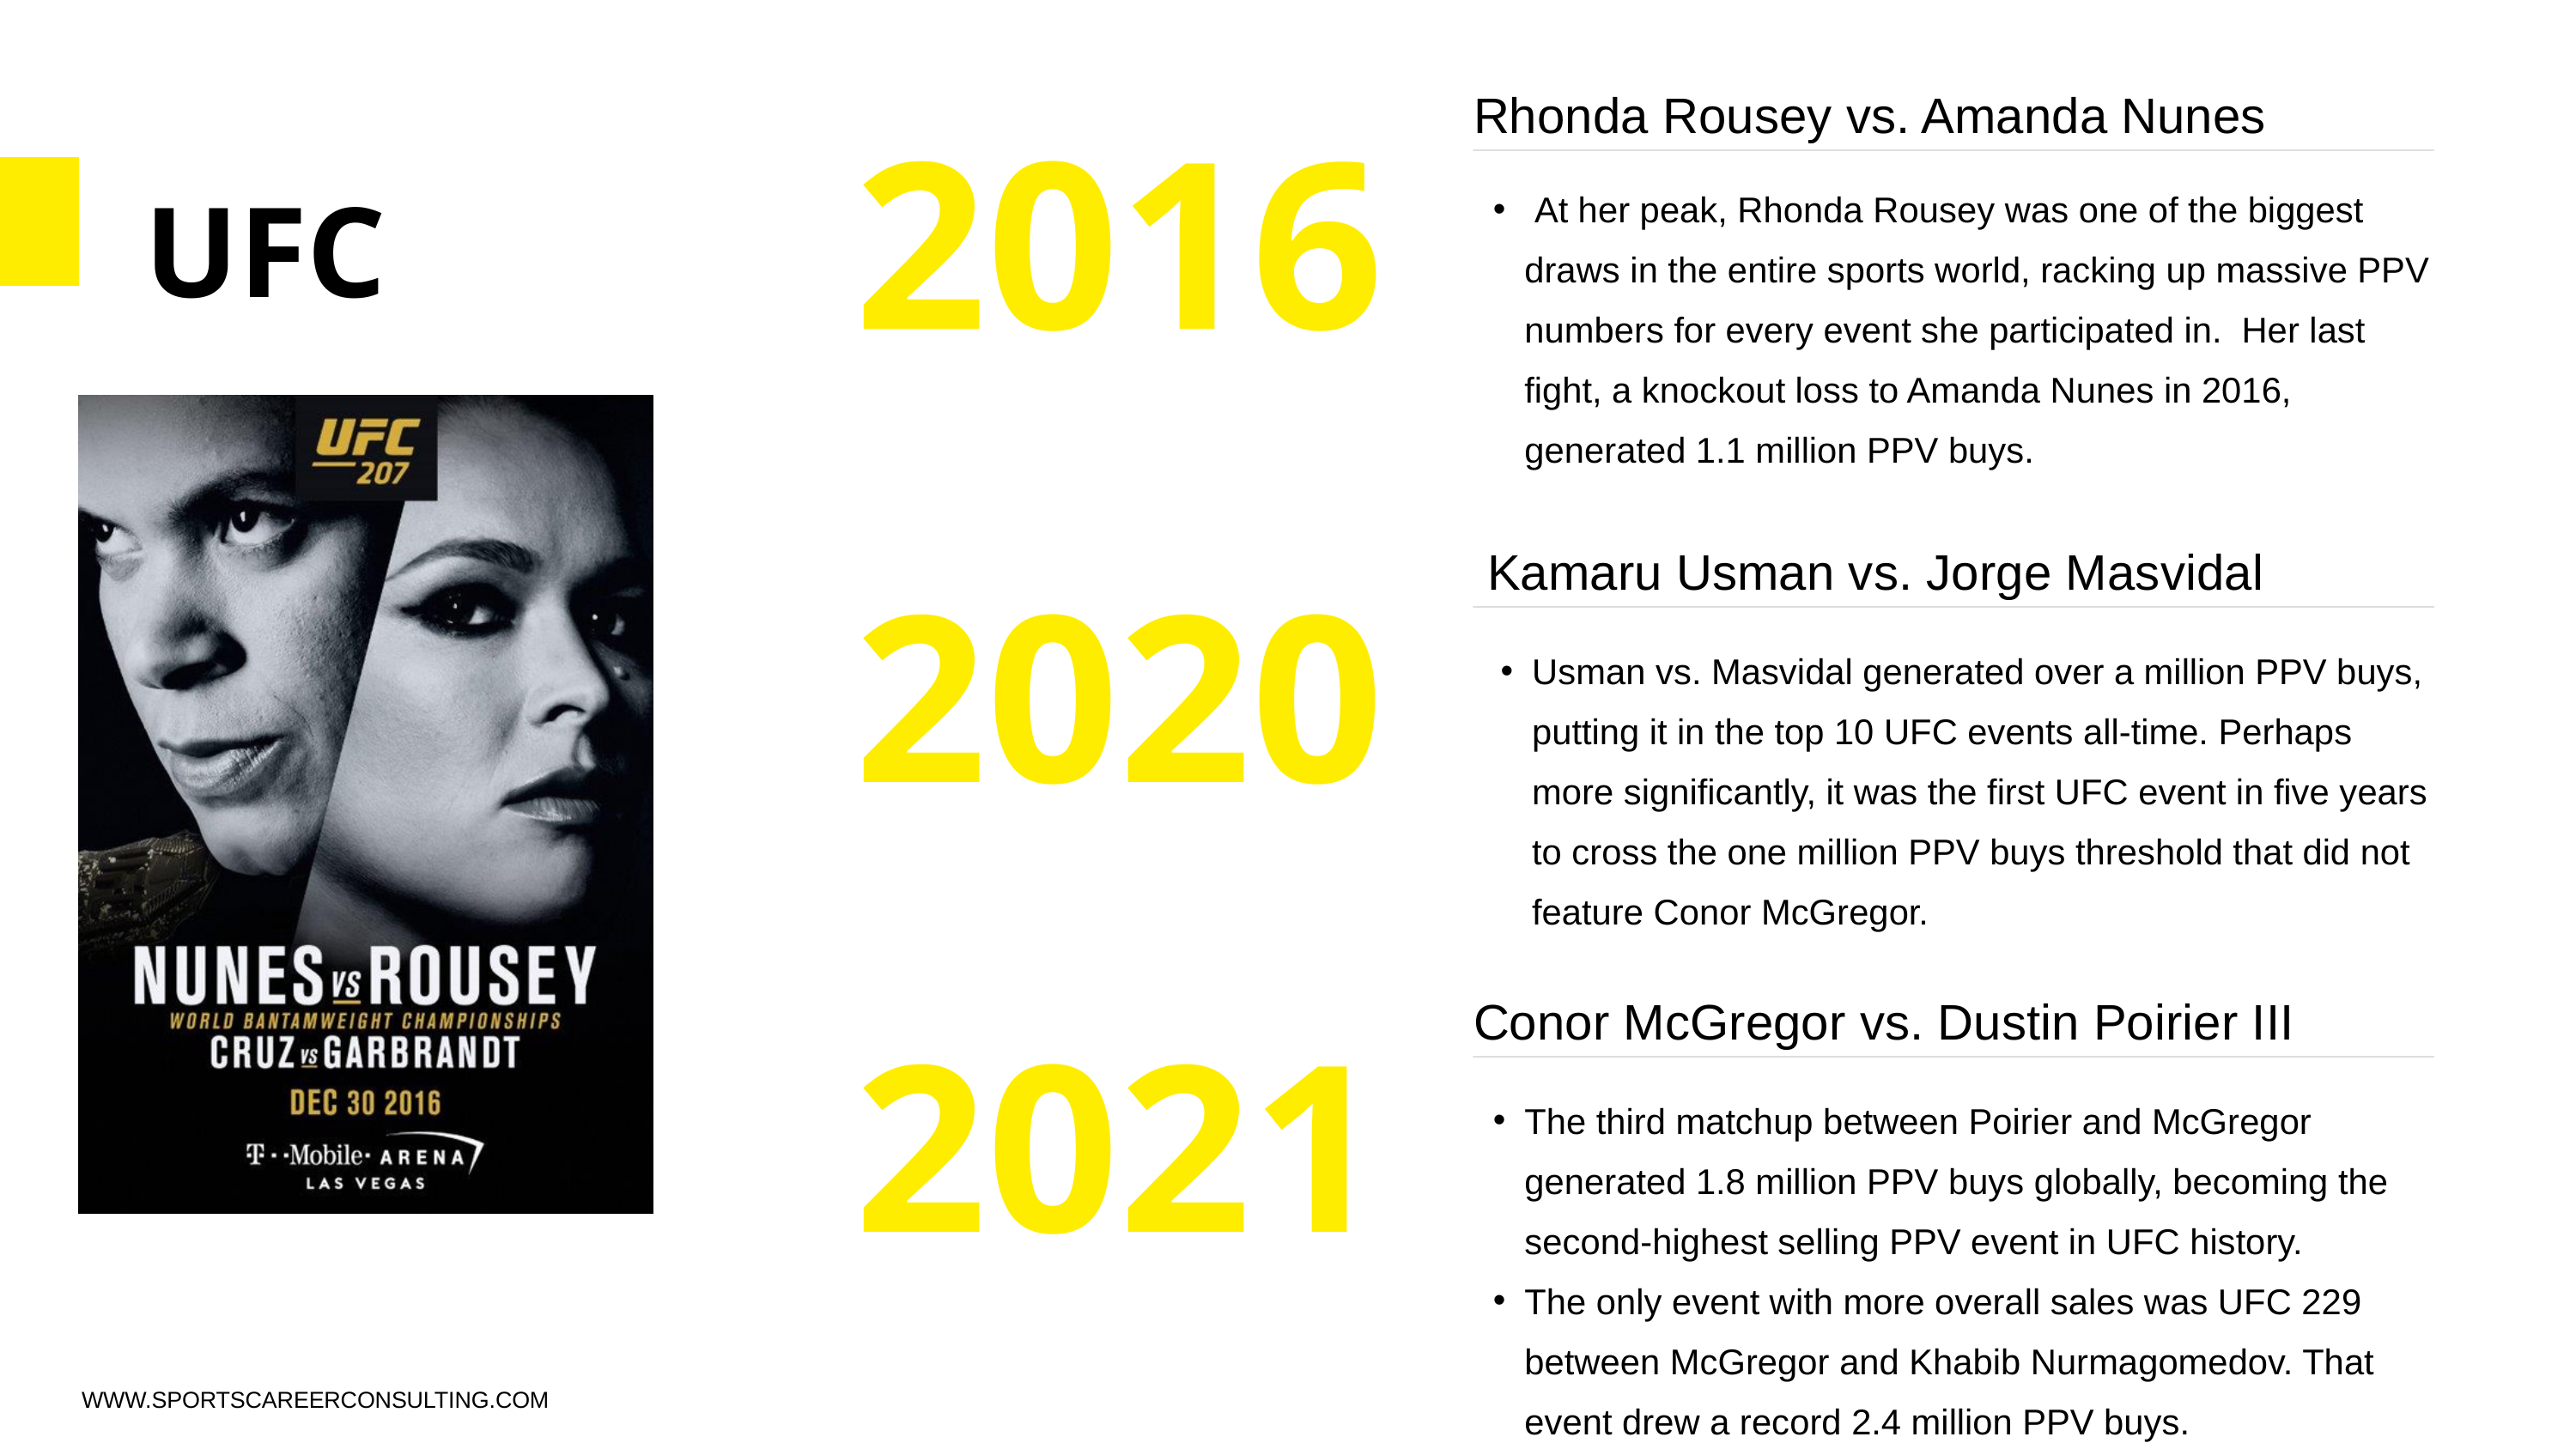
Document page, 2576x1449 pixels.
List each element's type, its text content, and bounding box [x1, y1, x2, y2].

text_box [144, 145, 947, 396]
text_box The third matchup between Poirier and McGregor generated 1.8 million PPV buys globally, becoming the second-highest selling PPV event in UFC history. The only event with more overall sales was UFC 229 between McGregor and Khabib Nurmagomedov. That event drew a record 2.4 million PPV buys. [1458, 1081, 2459, 1442]
text_box WWW.SPORTSCAREERCONSULTING.COM [81, 1373, 1011, 1413]
text_box Usman vs. Masvidal generated over a million PPV buys, putting it in the top 10 UFC events all-time. Perhaps more significantly, it was the first UFC event in five years to cross the one million PPV buys threshold that did not feature Conor McGregor. [1466, 631, 2442, 932]
text_box 2016 [854, 50, 1436, 376]
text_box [1458, 965, 2434, 1147]
text_box At her peak, Rhonda Rousey was one of the biggest draws in the entire sports world, racking up massive PPV numbers for every event she participated in. Her last fight, a knockout loss to Amanda Nunes in 2016, generated 1.1 million PPV buys. [1458, 170, 2434, 470]
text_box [1473, 515, 2434, 607]
text_box 2021 [854, 953, 1388, 1279]
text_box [1473, 59, 2434, 151]
picture [78, 395, 653, 1214]
text_box [0, 156, 79, 287]
text_box 2020 [854, 503, 1430, 829]
